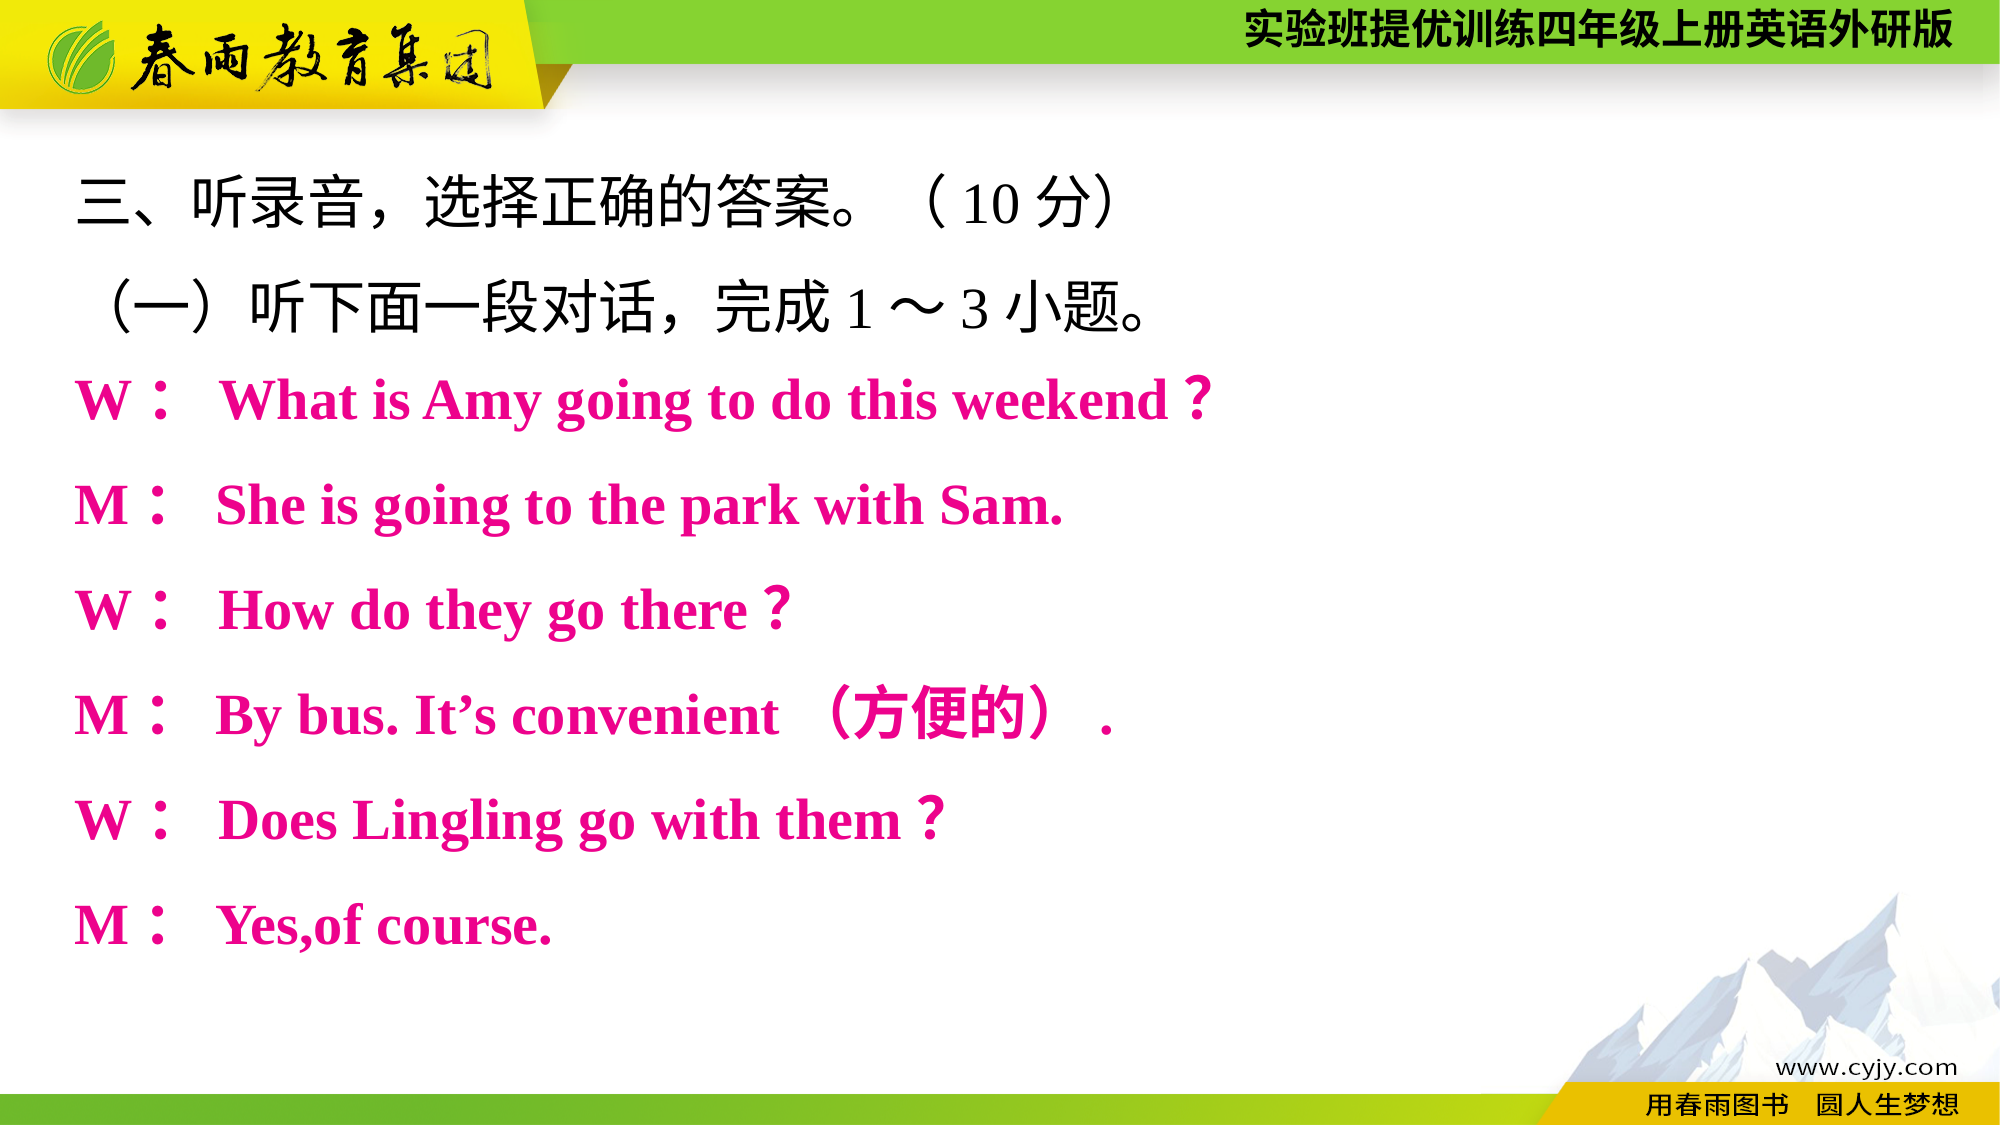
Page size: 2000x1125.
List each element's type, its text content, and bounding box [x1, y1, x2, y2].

text_box W：What is Amy going to do this weekend？ M：She is going to the park with Sam. W：How do they go there？ M：By bus. It’s convenient（方便的）. W：Does Lingling go with them？ M：Yes,of course. [59, 318, 1944, 964]
list 三、听录音，选择正确的答案。（10分） （一）听下面一段对话，完成1～3小题。 [59, 122, 1944, 318]
picture [0, 0, 2000, 1125]
